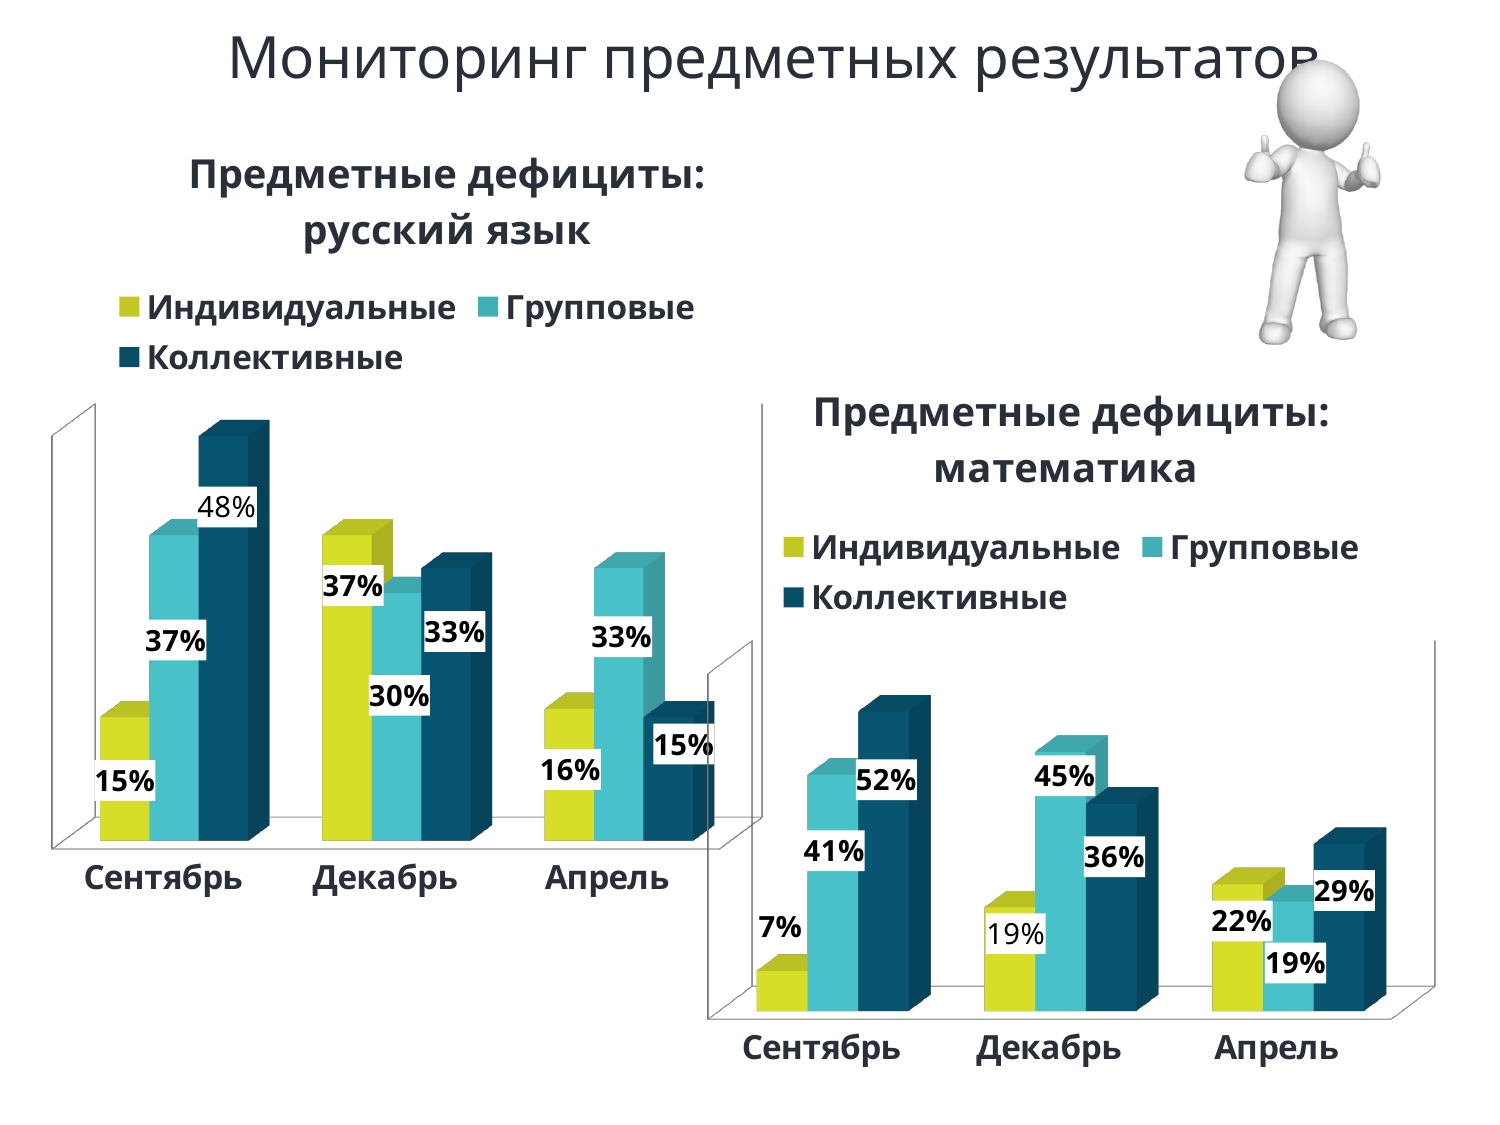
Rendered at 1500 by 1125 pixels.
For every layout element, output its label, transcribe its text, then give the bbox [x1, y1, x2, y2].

picture [1182, 45, 1463, 349]
chart [36, 106, 1451, 1084]
title Мониторинг предметных результатов [48, 0, 1500, 119]
